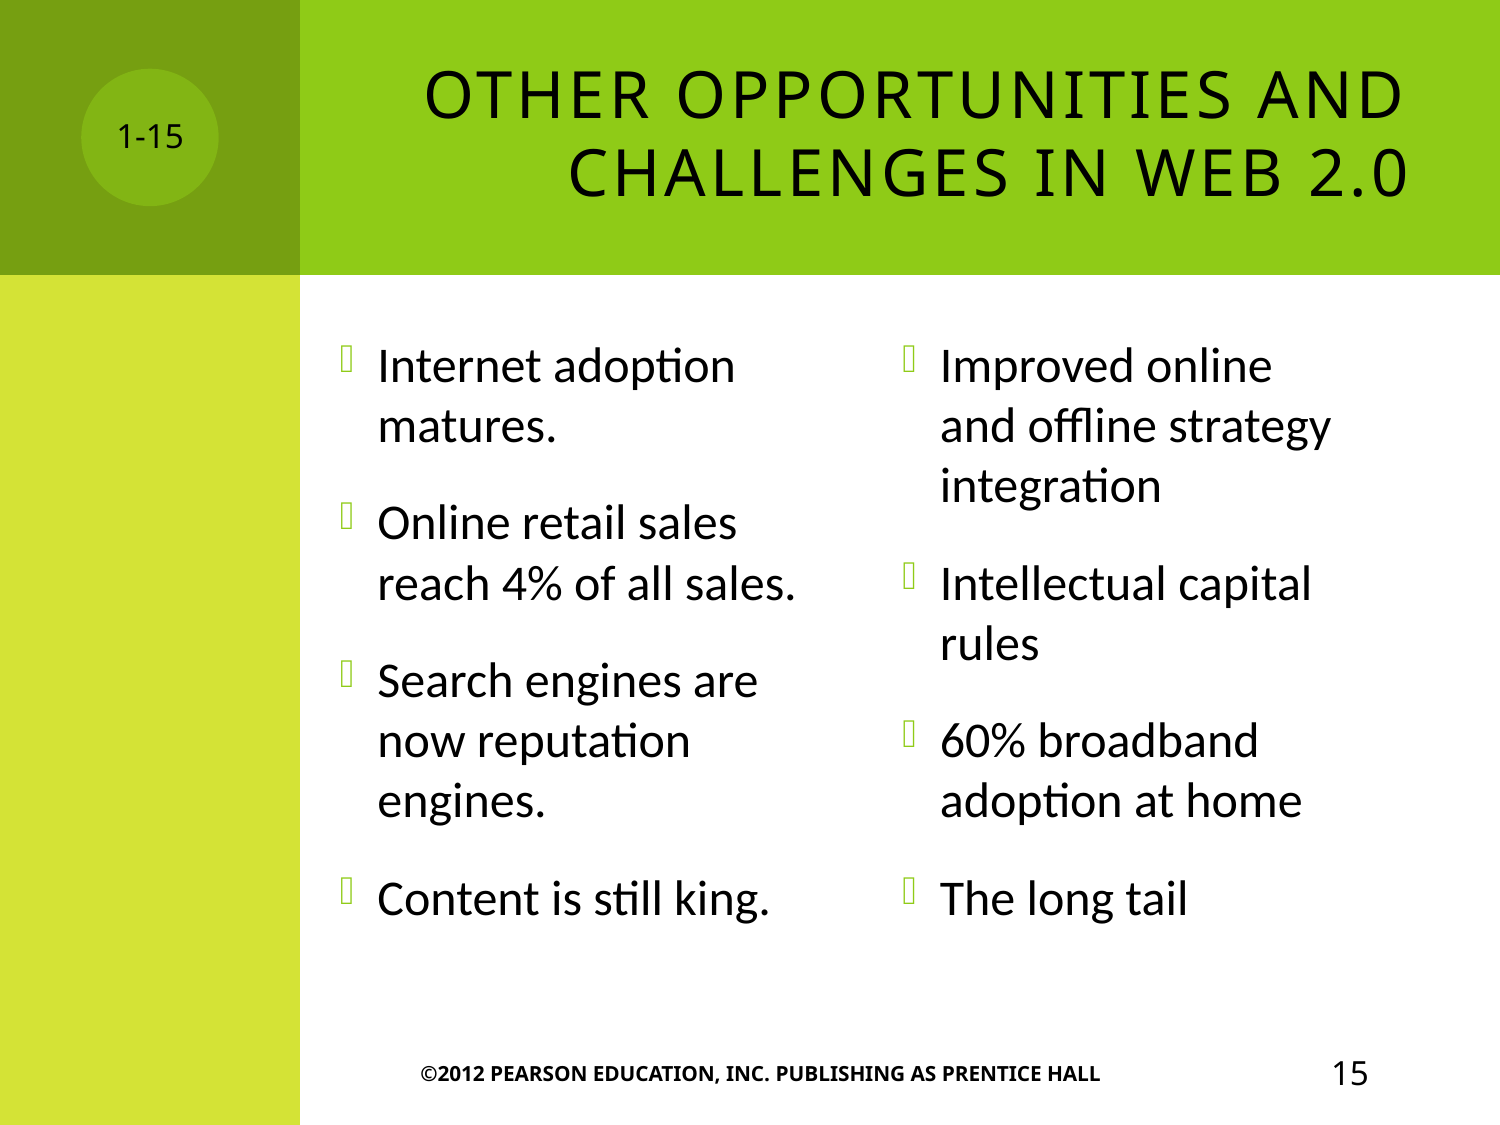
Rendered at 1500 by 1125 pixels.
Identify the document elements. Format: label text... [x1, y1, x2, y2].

list Improved online and offline strategy integration Intellectual capital rules 60% broadband adoption at home The long tail [887, 324, 1376, 954]
list Internet adoption matures. Online retail sales reach 4% of all sales. Search engines are now reputation engines. Content is still king. [324, 324, 813, 988]
slide_number 15 [1287, 1025, 1413, 1125]
title OTHER OPPORTUNITIES AND CHALLENGES IN WEB 2.0 [399, 37, 1425, 225]
footer ©2012 PEARSON EDUCATION, INC. PUBLISHING AS PRENTICE HALL [399, 1042, 1238, 1103]
